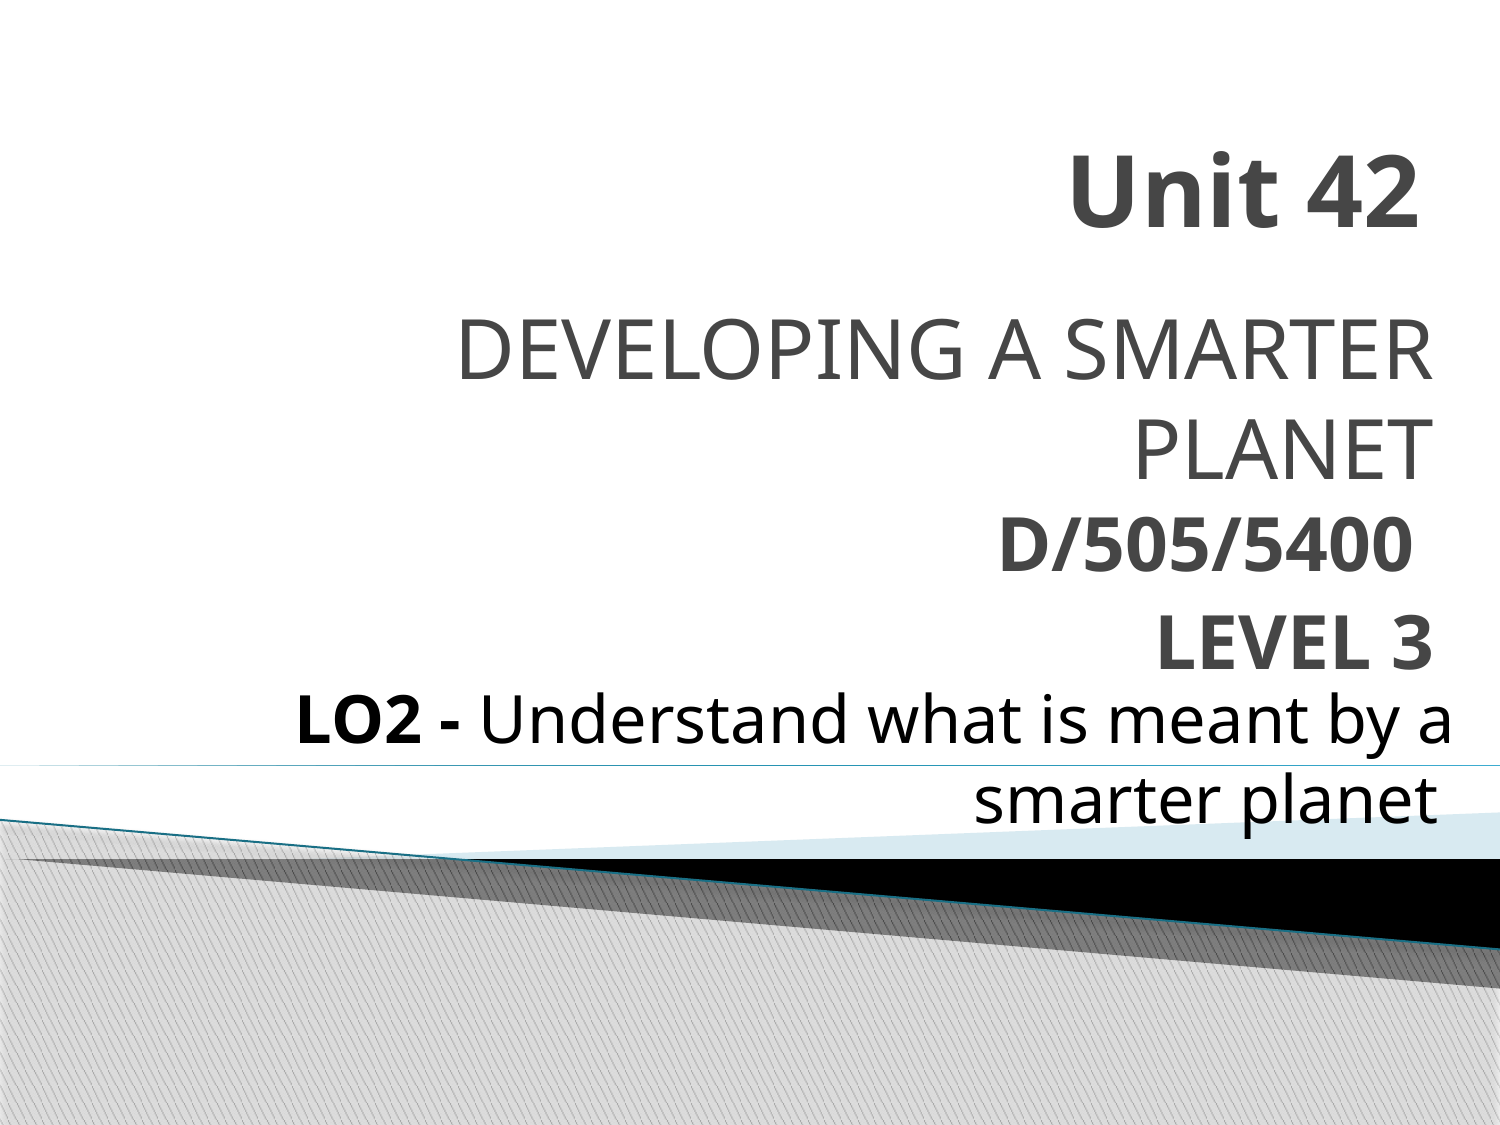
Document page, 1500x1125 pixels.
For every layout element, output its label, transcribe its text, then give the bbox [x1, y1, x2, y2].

text_box LO2 - Understand what is meant by a smarter planet [206, 669, 1471, 844]
picture [5, 859, 1500, 989]
title Unit 42 [161, 19, 1437, 256]
subtitle DEVELOPING A SMARTER PLANET D/505/5400 LEVEL 3 [177, 288, 1453, 539]
